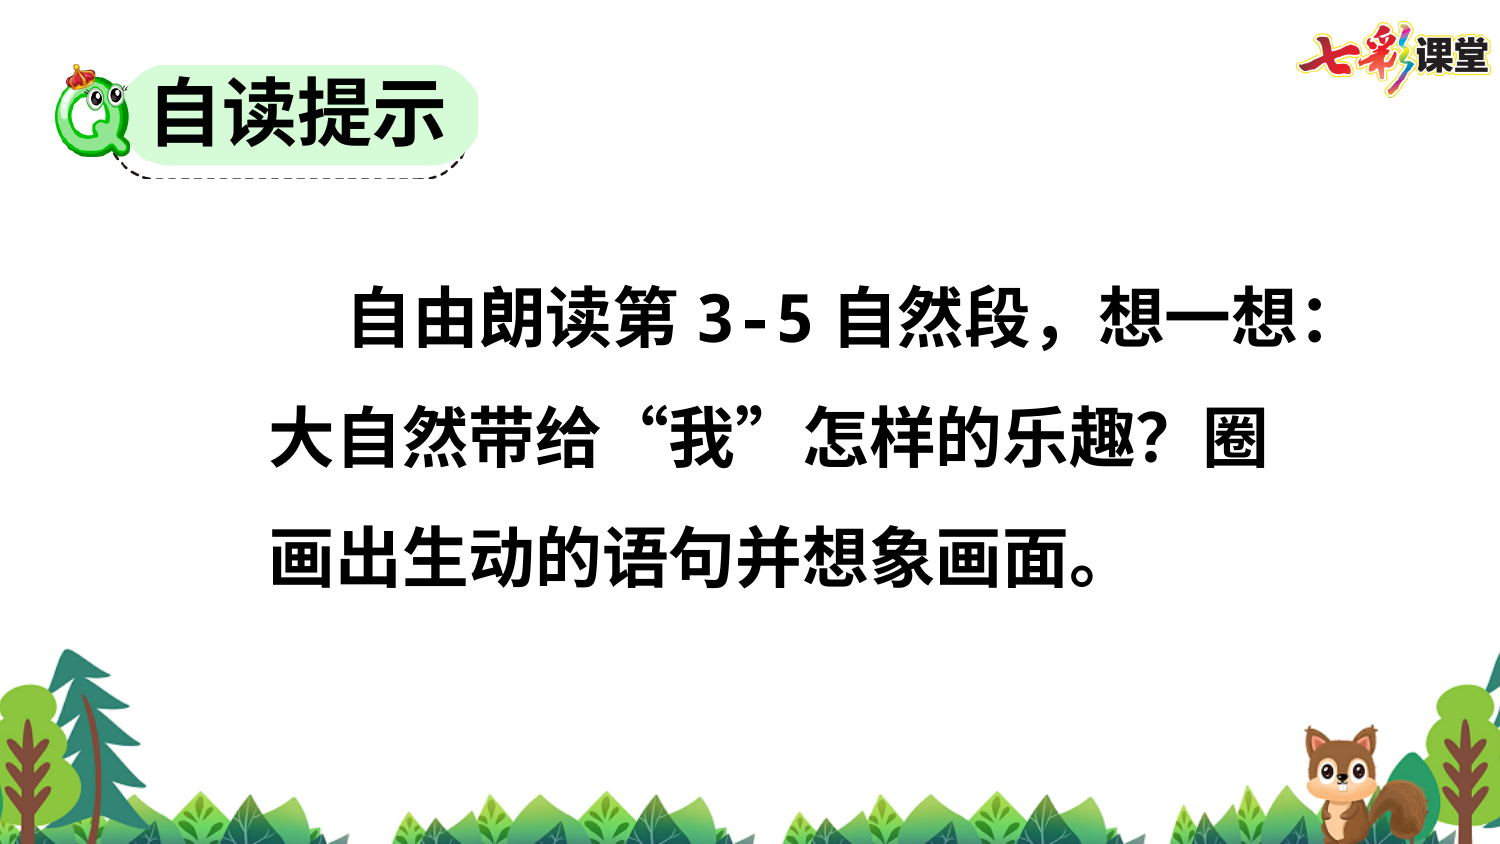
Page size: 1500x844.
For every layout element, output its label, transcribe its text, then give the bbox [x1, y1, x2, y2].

text_box 自由朗读第3-5自然段，想一想：大自然带给“我”怎样的乐趣？圈画出生动的语句并想象画面。 [253, 228, 1317, 603]
text_box 自读提示 [135, 59, 484, 161]
picture [0, 0, 1500, 844]
